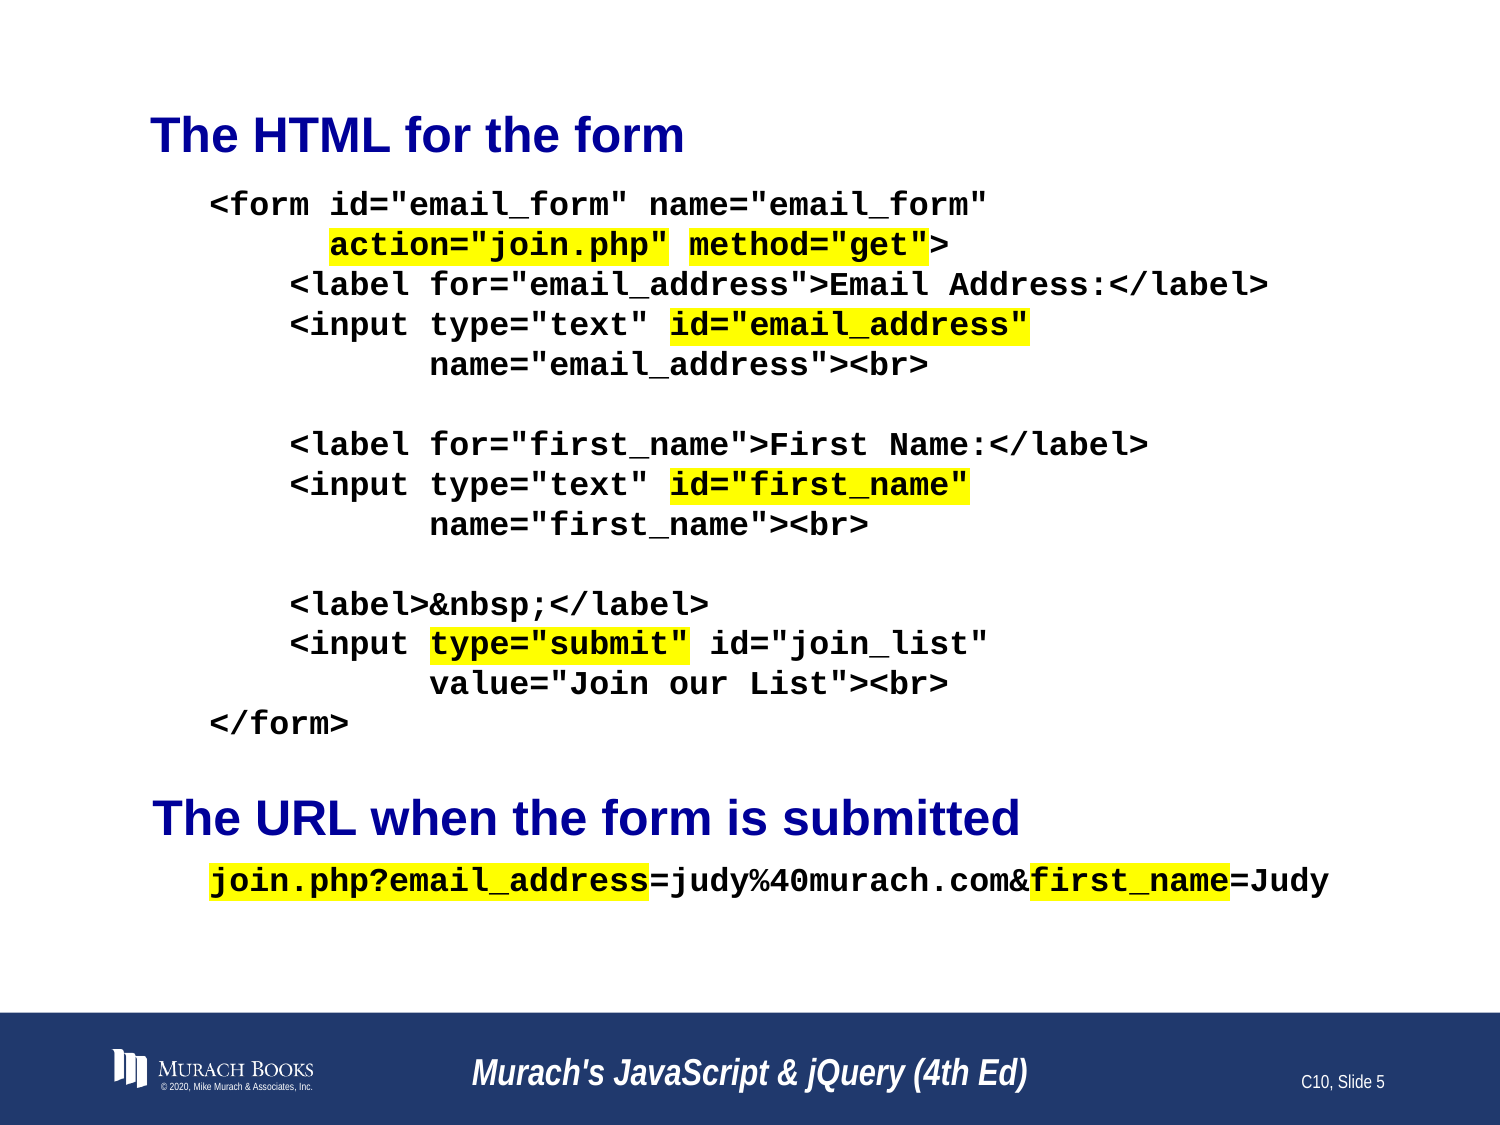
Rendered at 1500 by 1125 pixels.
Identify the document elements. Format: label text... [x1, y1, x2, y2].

slide_number C10, Slide 5 [1087, 1025, 1400, 1100]
list <form id="email_form" name="email_form" action="join.php" method="get"> <label for="email_address">Email Address:</label> <input type="text" id="email_address" name="email_address"><br> <label for="first_name">First Name:</label> <input type="text" id="first_name" name="first_name"><br> <label>&nbsp;</label> <input type="submit" id="join_list" value="Join our List"><br> </form> The URL when the form is submitted join.php?email_address=judy%40murach.com&first_name=Judy [137, 174, 1350, 975]
title The HTML for the form [150, 102, 1350, 164]
slide_number Murach's JavaScript & jQuery (4th Ed) [463, 1025, 1050, 1100]
footer © 2020, Mike Murach & Associates, Inc. [12, 1025, 463, 1100]
